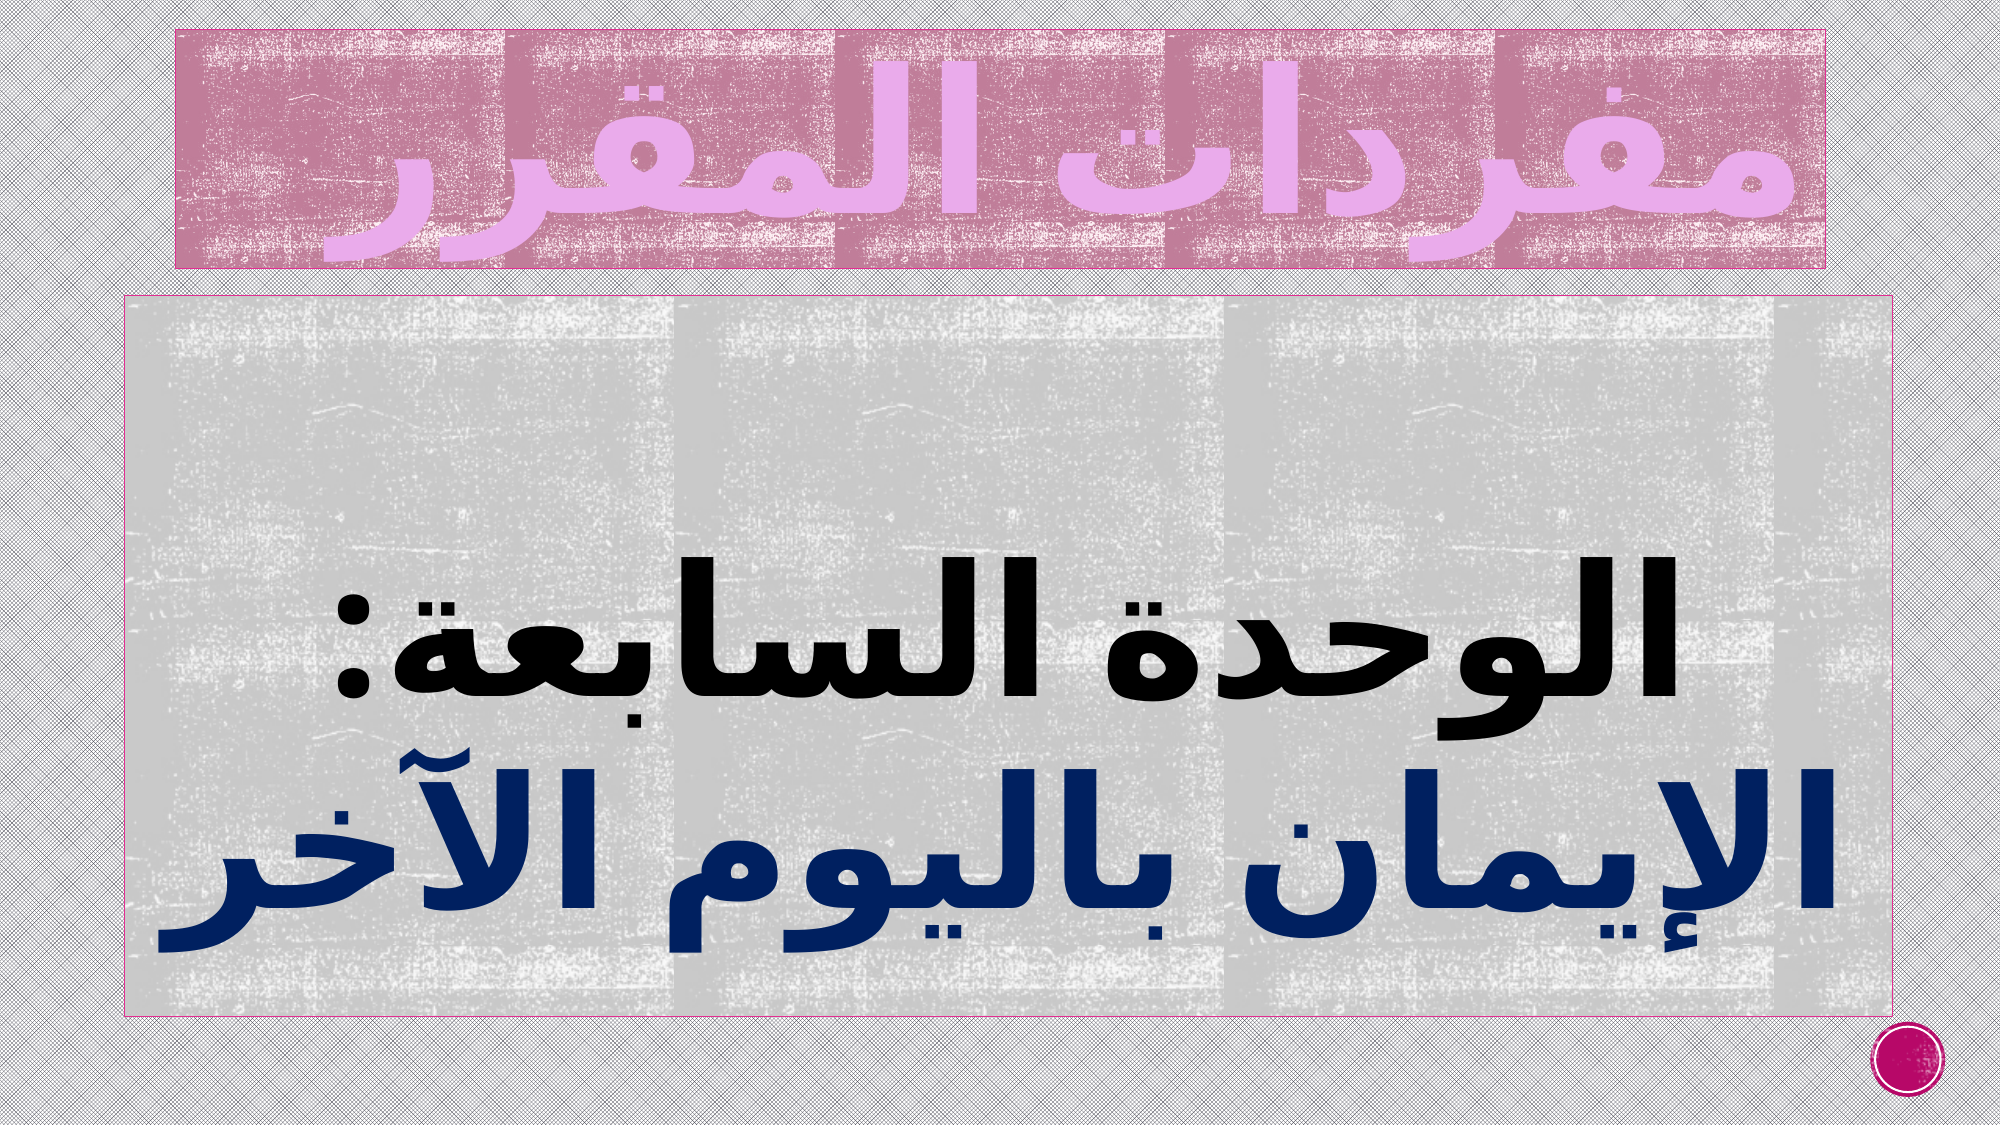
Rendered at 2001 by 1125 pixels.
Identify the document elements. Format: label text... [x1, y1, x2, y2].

list الوحدة السابعة: الإيمان باليوم الآخر [124, 295, 1893, 1017]
title مفردات المقرر [175, 29, 1826, 269]
